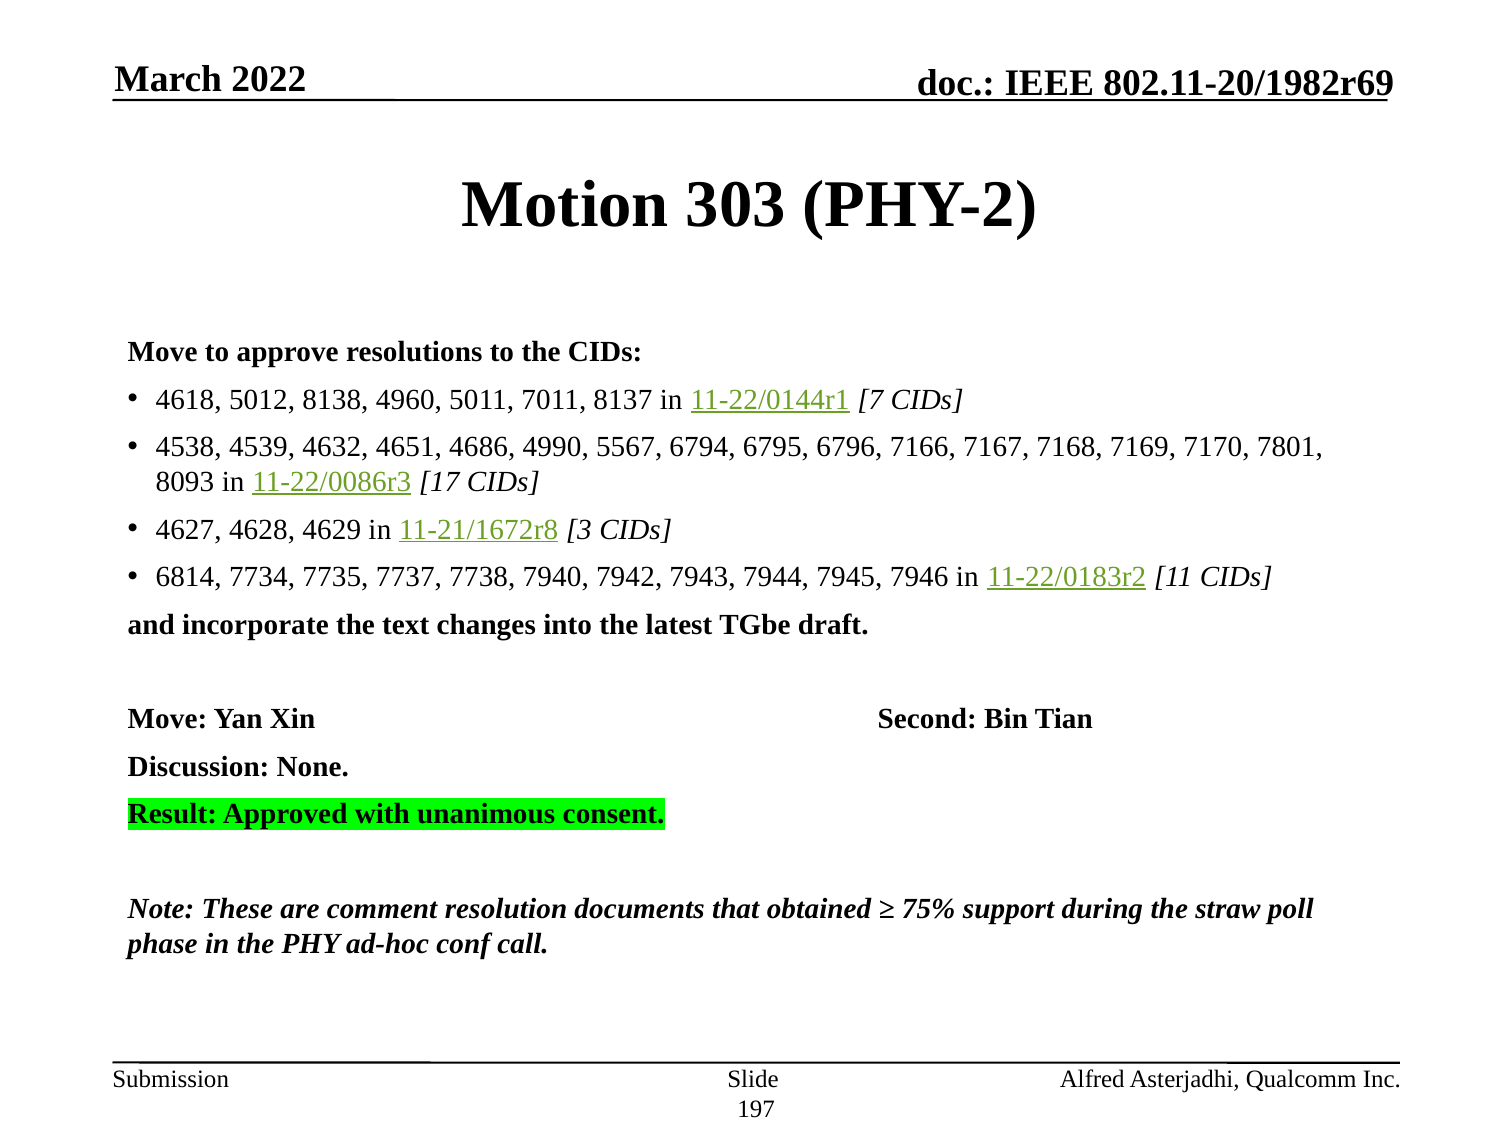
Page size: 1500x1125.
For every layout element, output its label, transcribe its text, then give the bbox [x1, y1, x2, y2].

list Move to approve resolutions to the CIDs: 4618, 5012, 8138, 4960, 5011, 7011, 8137 in 11-22/0144r1 [7 CIDs] 4538, 4539, 4632, 4651, 4686, 4990, 5567, 6794, 6795, 6796, 7166, 7167, 7168, 7169, 7170, 7801, 8093 in 11-22/0086r3 [17 CIDs] 4627, 4628, 4629 in 11-21/1672r8 [3 CIDs] 6814, 7734, 7735, 7737, 7738, 7940, 7942, 7943, 7944, 7945, 7946 in 11-22/0183r2 [11 CIDs] and incorporate the text changes into the latest TGbe draft. Move: Yan Xin Second: Bin Tian Discussion: None. Result: Approved with unanimous consent. Note: These are comment resolution documents that obtained ≥ 75% support during the straw poll phase in the PHY ad-hoc conf call. [112, 324, 1388, 1063]
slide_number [114, 54, 423, 100]
slide_number Slide 197 [712, 1061, 800, 1123]
title Motion 303 (PHY-2) [112, 112, 1388, 288]
footer Alfred Asterjadhi, Qualcomm Inc. [878, 1061, 1402, 1093]
